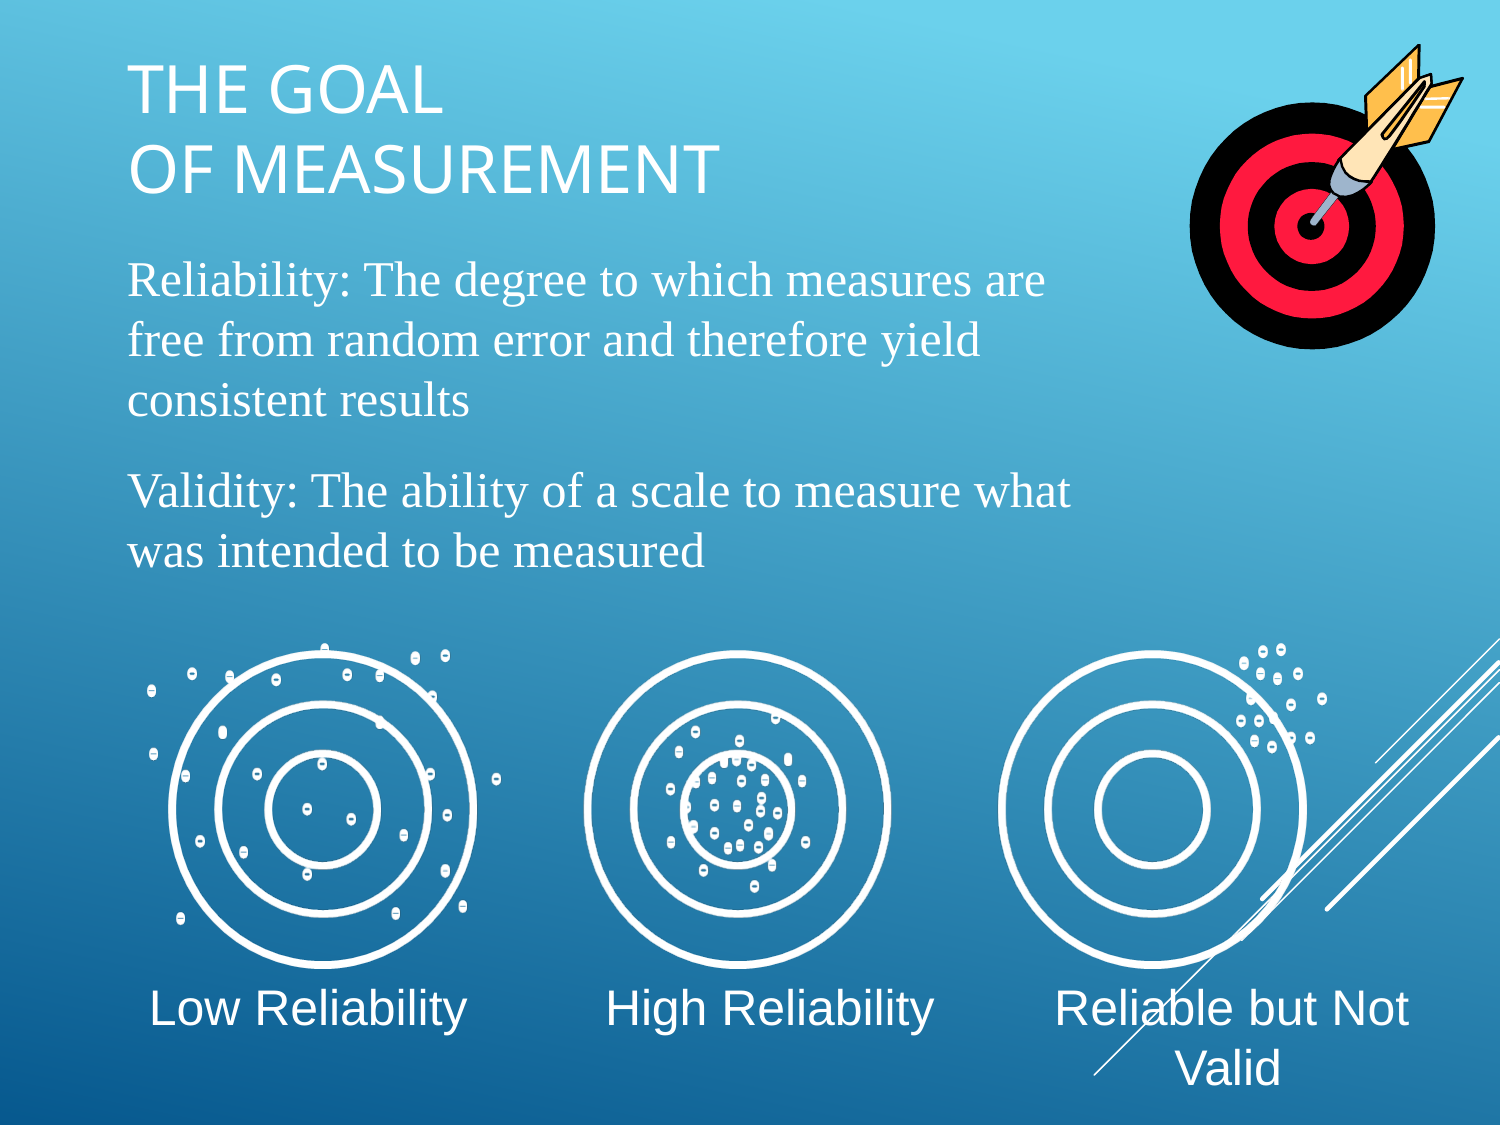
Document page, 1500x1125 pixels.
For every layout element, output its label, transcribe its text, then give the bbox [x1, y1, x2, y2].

title The Goal of Measurement [112, 1, 1188, 252]
text_box Validity: The ability of a scale to measure what was intended to be measured [112, 449, 1092, 585]
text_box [1189, 44, 1470, 357]
text_box Reliability: The degree to which measures are free from random error and therefore yield consistent results [112, 238, 1092, 434]
picture [147, 642, 1327, 969]
text_box Low Reliability High Reliability Reliable but Not Valid [88, 968, 1425, 1125]
